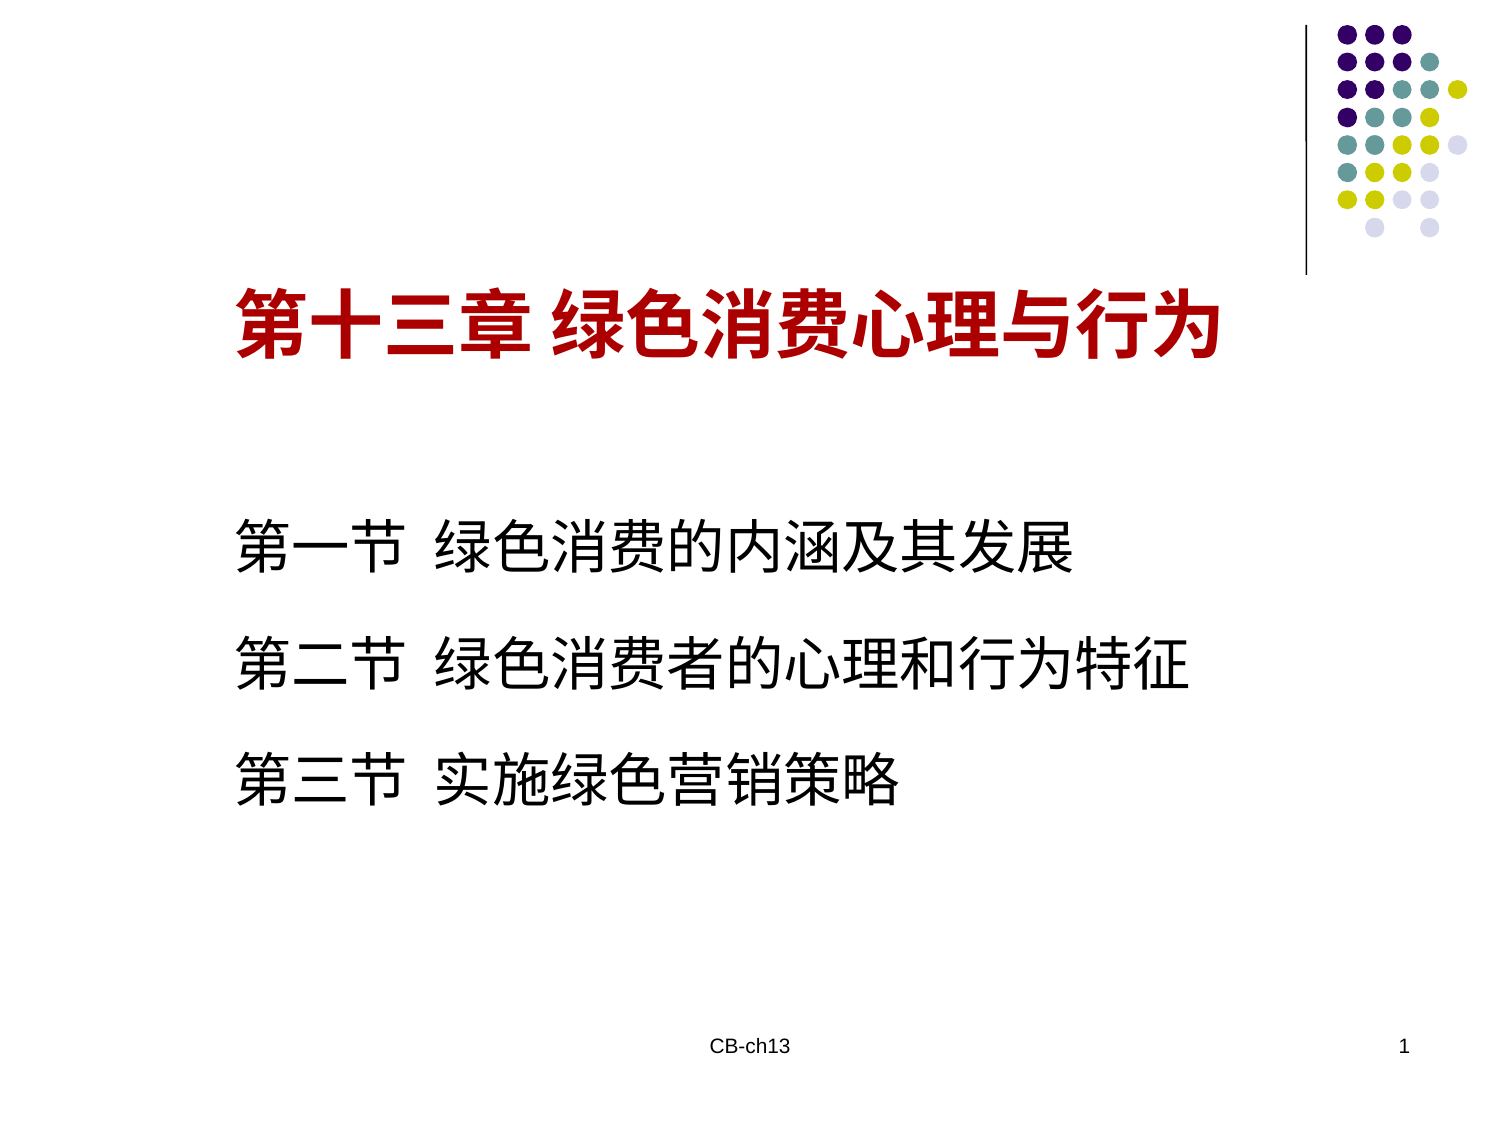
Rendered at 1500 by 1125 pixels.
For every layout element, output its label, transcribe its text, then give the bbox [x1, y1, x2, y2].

footer CB-ch13 [512, 1024, 988, 1101]
slide_number 1 [1074, 1024, 1426, 1101]
text_box 第一节 绿色消费的内涵及其发展 第二节 绿色消费者的心理和行为特征 第三节 实施绿色营销策略 [218, 468, 1317, 821]
title 第十三章 绿色消费心理与行为 [88, 219, 1372, 527]
